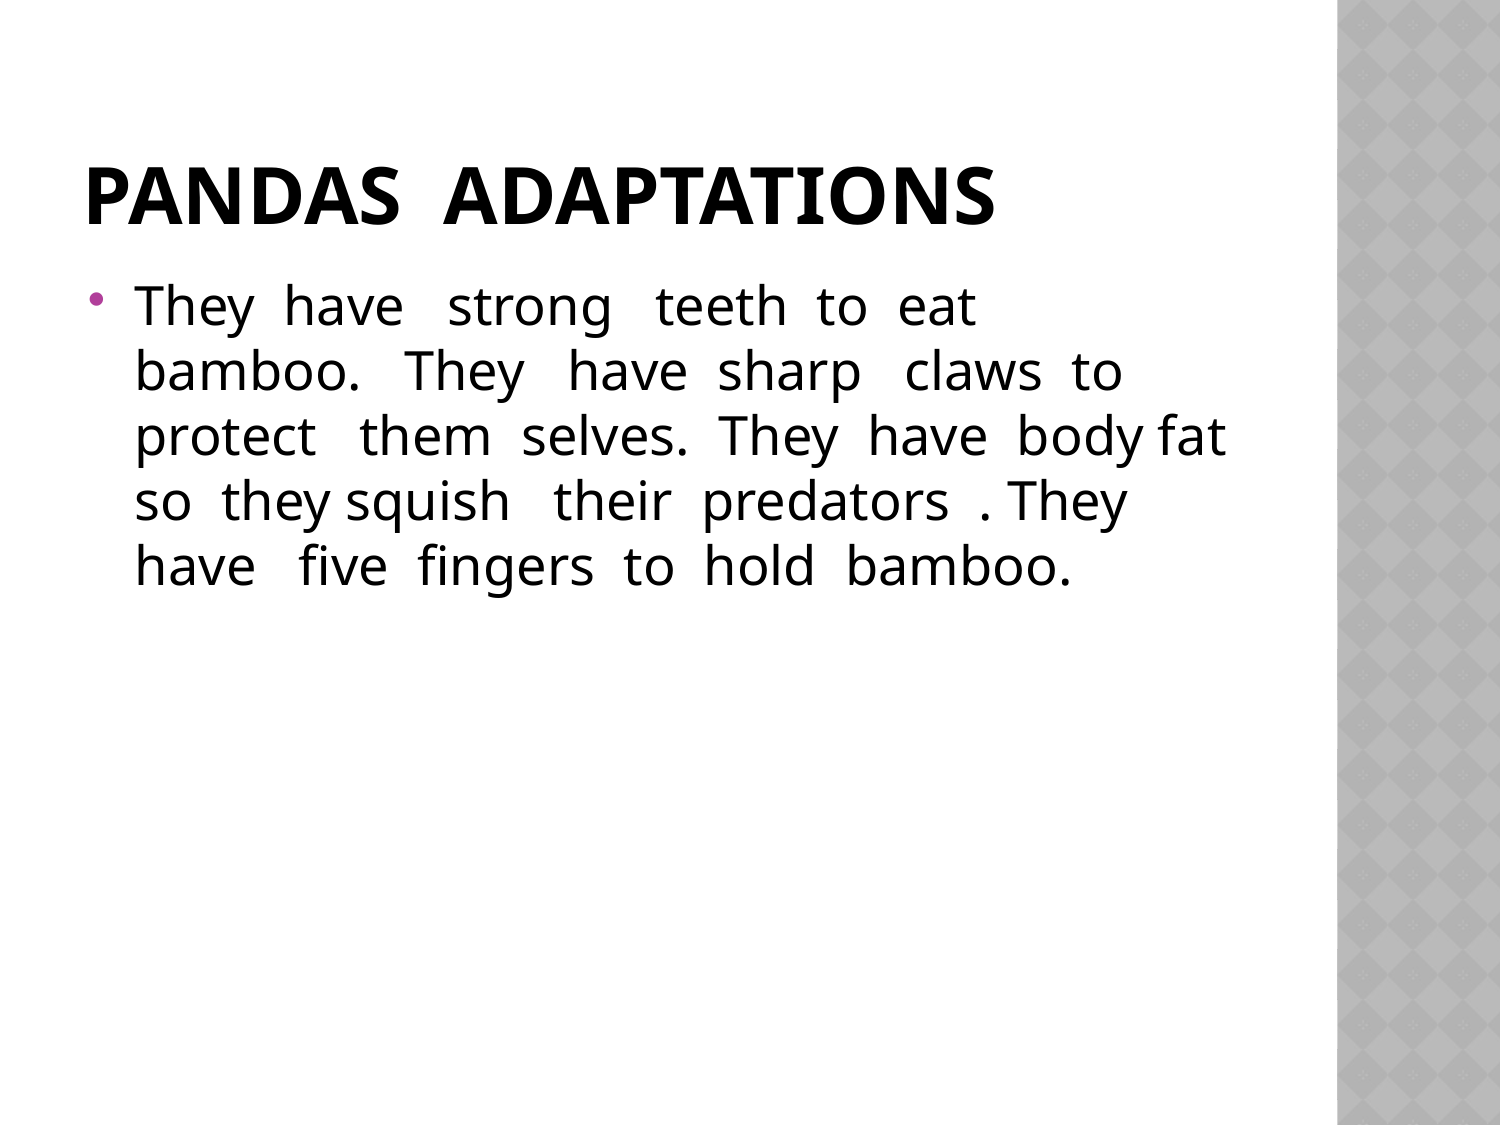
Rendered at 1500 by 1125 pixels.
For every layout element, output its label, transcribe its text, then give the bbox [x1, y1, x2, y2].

title Pandas adaptations [75, 52, 1263, 240]
list They have strong teeth to eat bamboo. They have sharp claws to protect them selves. They have body fat so they squish their predators . They have five fingers to hold bamboo. [75, 264, 1263, 1059]
